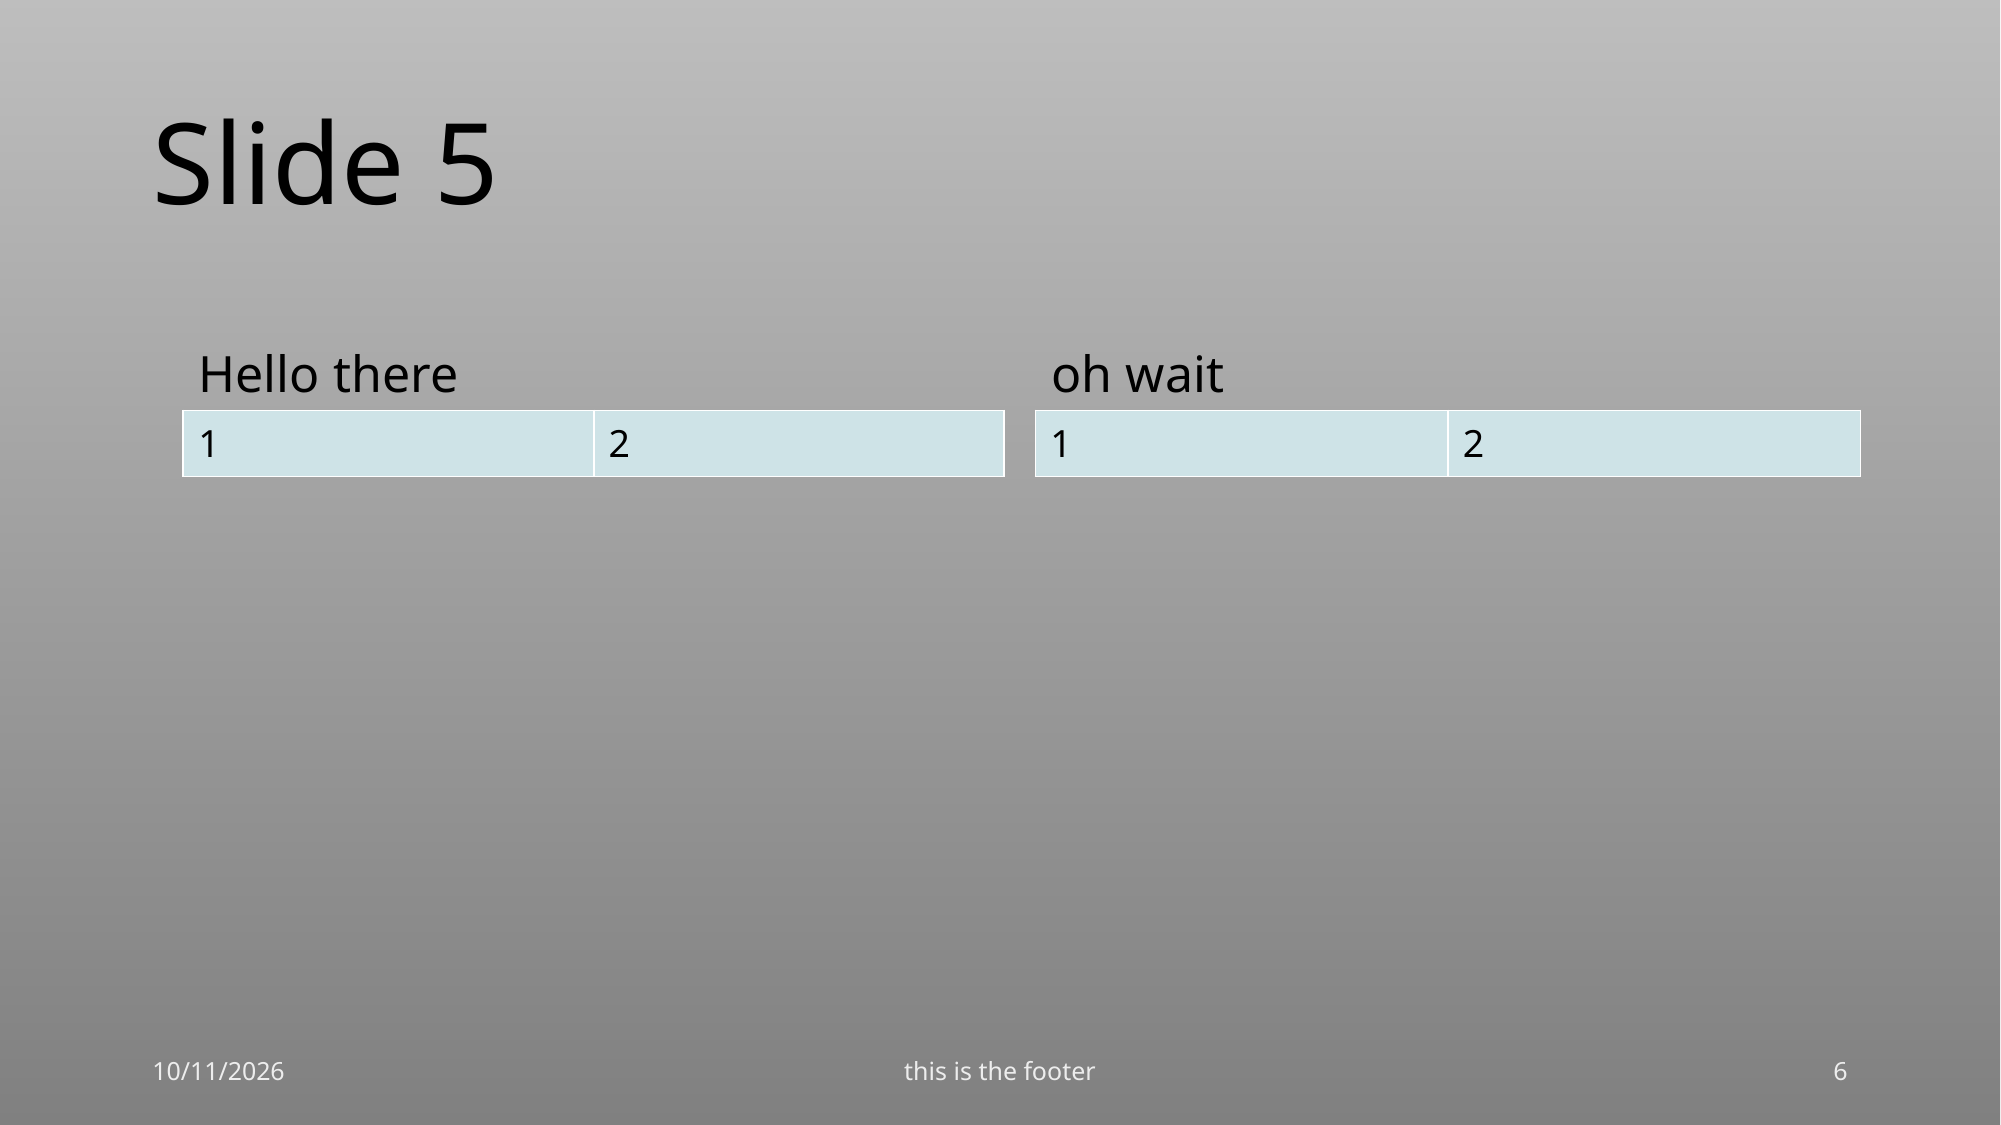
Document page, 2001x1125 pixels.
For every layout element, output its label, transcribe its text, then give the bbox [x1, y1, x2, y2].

slide_number ‹#› [1412, 1042, 1863, 1103]
table_header 1 [184, 411, 593, 476]
list Hello there [183, 275, 1009, 411]
footer this is the footer [662, 1042, 1338, 1103]
list oh wait [1036, 275, 1863, 411]
table_header 2 [595, 411, 1003, 476]
title Slide 5 [137, 59, 1863, 278]
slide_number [137, 1042, 588, 1103]
table_header 1 [1036, 411, 1447, 476]
table_header 2 [1449, 411, 1860, 476]
picture [0, 0, 2001, 1125]
